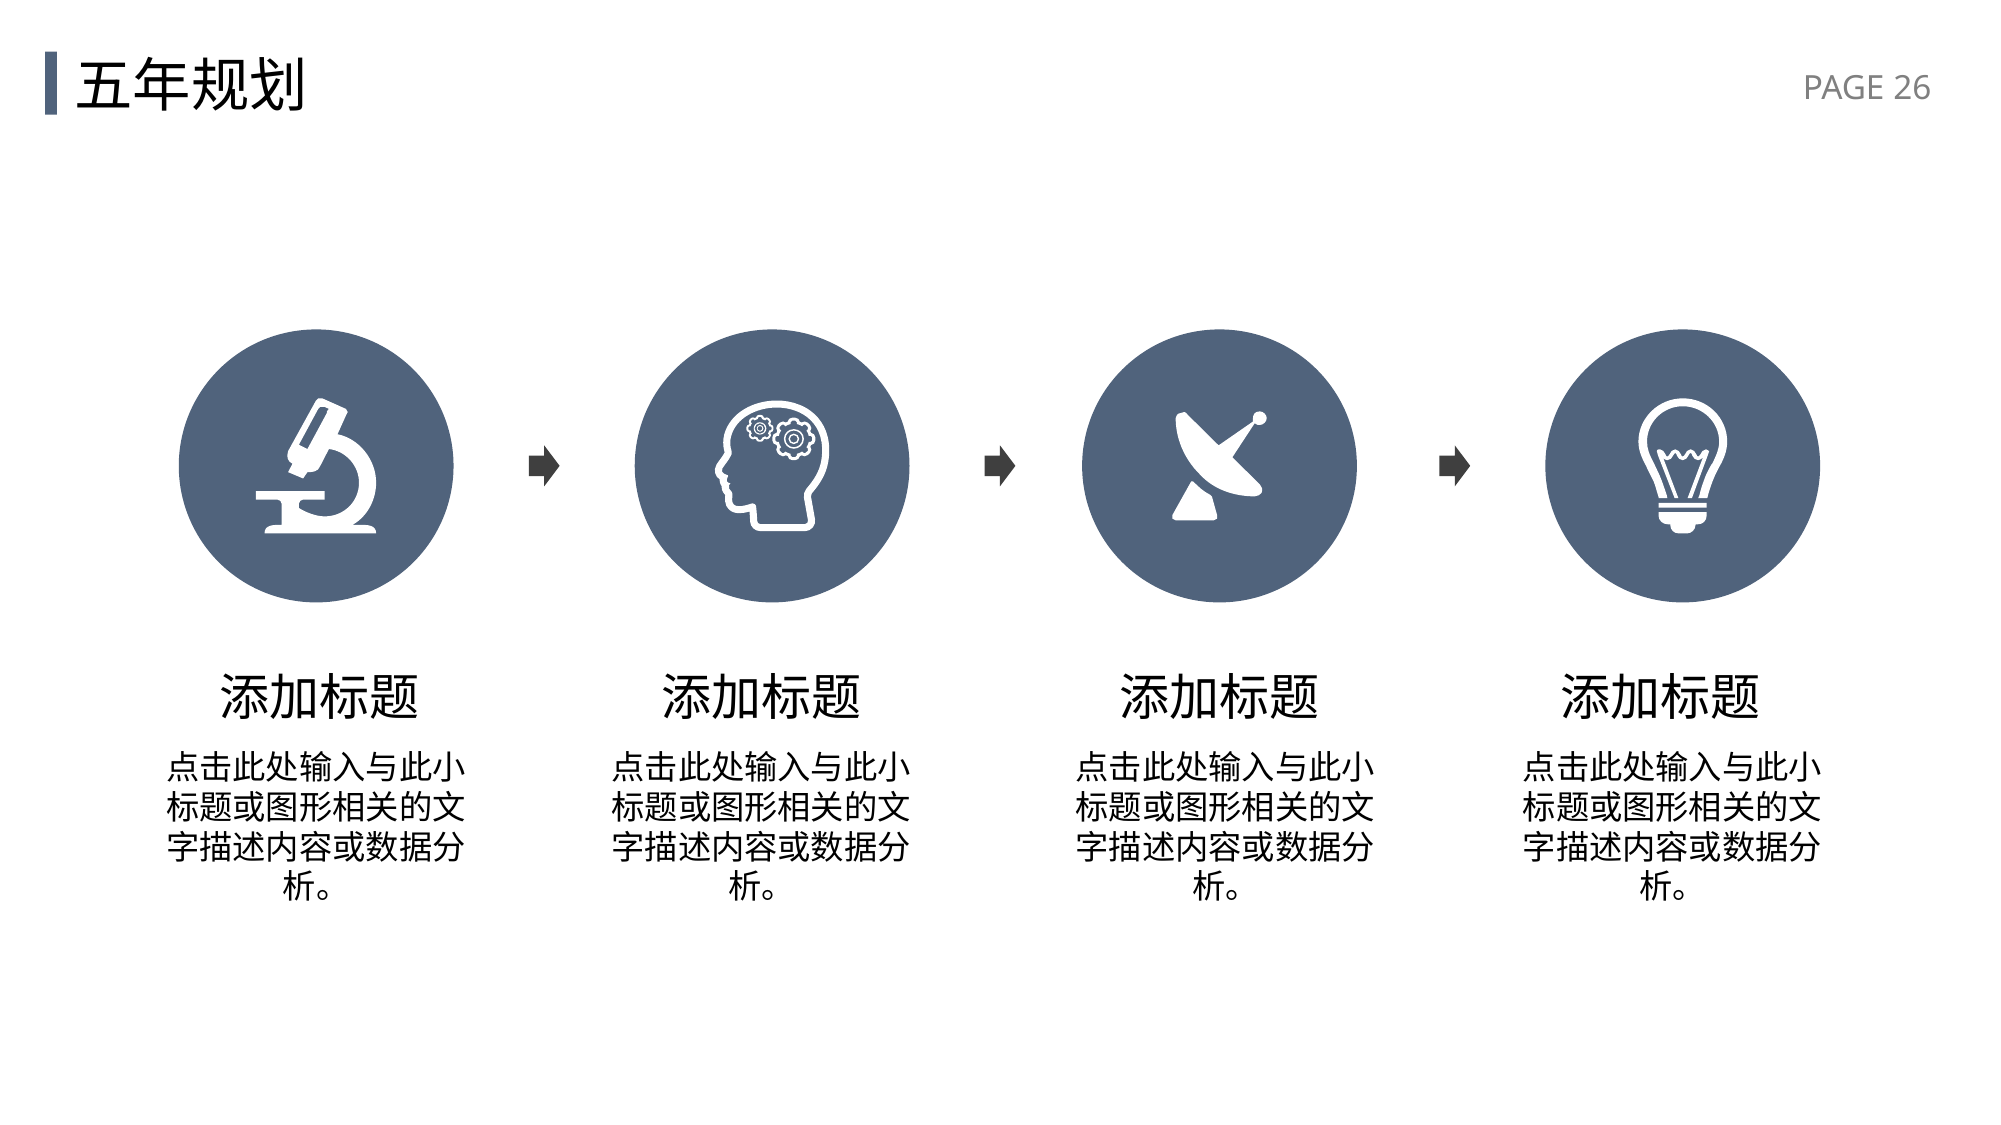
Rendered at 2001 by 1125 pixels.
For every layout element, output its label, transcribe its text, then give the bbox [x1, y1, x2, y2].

text_box 点击此处输入与此小标题或图形相关的文字描述内容或数据分析。 [135, 738, 498, 914]
text_box 点击此处输入与此小标题或图形相关的文字描述内容或数据分析。 [580, 738, 943, 914]
text_box [1082, 329, 1357, 603]
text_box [507, 395, 581, 537]
text_box [255, 398, 377, 534]
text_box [1638, 398, 1728, 534]
text_box 添加标题 [173, 658, 466, 734]
text_box 添加标题 [1513, 658, 1807, 734]
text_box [963, 395, 1037, 537]
text_box [634, 329, 910, 603]
text_box [178, 329, 454, 603]
text_box [1545, 329, 1821, 603]
title 五年规划 [59, 40, 522, 126]
text_box 点击此处输入与此小标题或图形相关的文字描述内容或数据分析。 [1491, 738, 1854, 914]
text_box 添加标题 [1073, 658, 1366, 734]
text_box 添加标题 [615, 658, 908, 734]
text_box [1418, 395, 1492, 537]
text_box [714, 400, 830, 532]
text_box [1172, 411, 1267, 521]
text_box 点击此处输入与此小标题或图形相关的文字描述内容或数据分析。 [1044, 738, 1407, 914]
